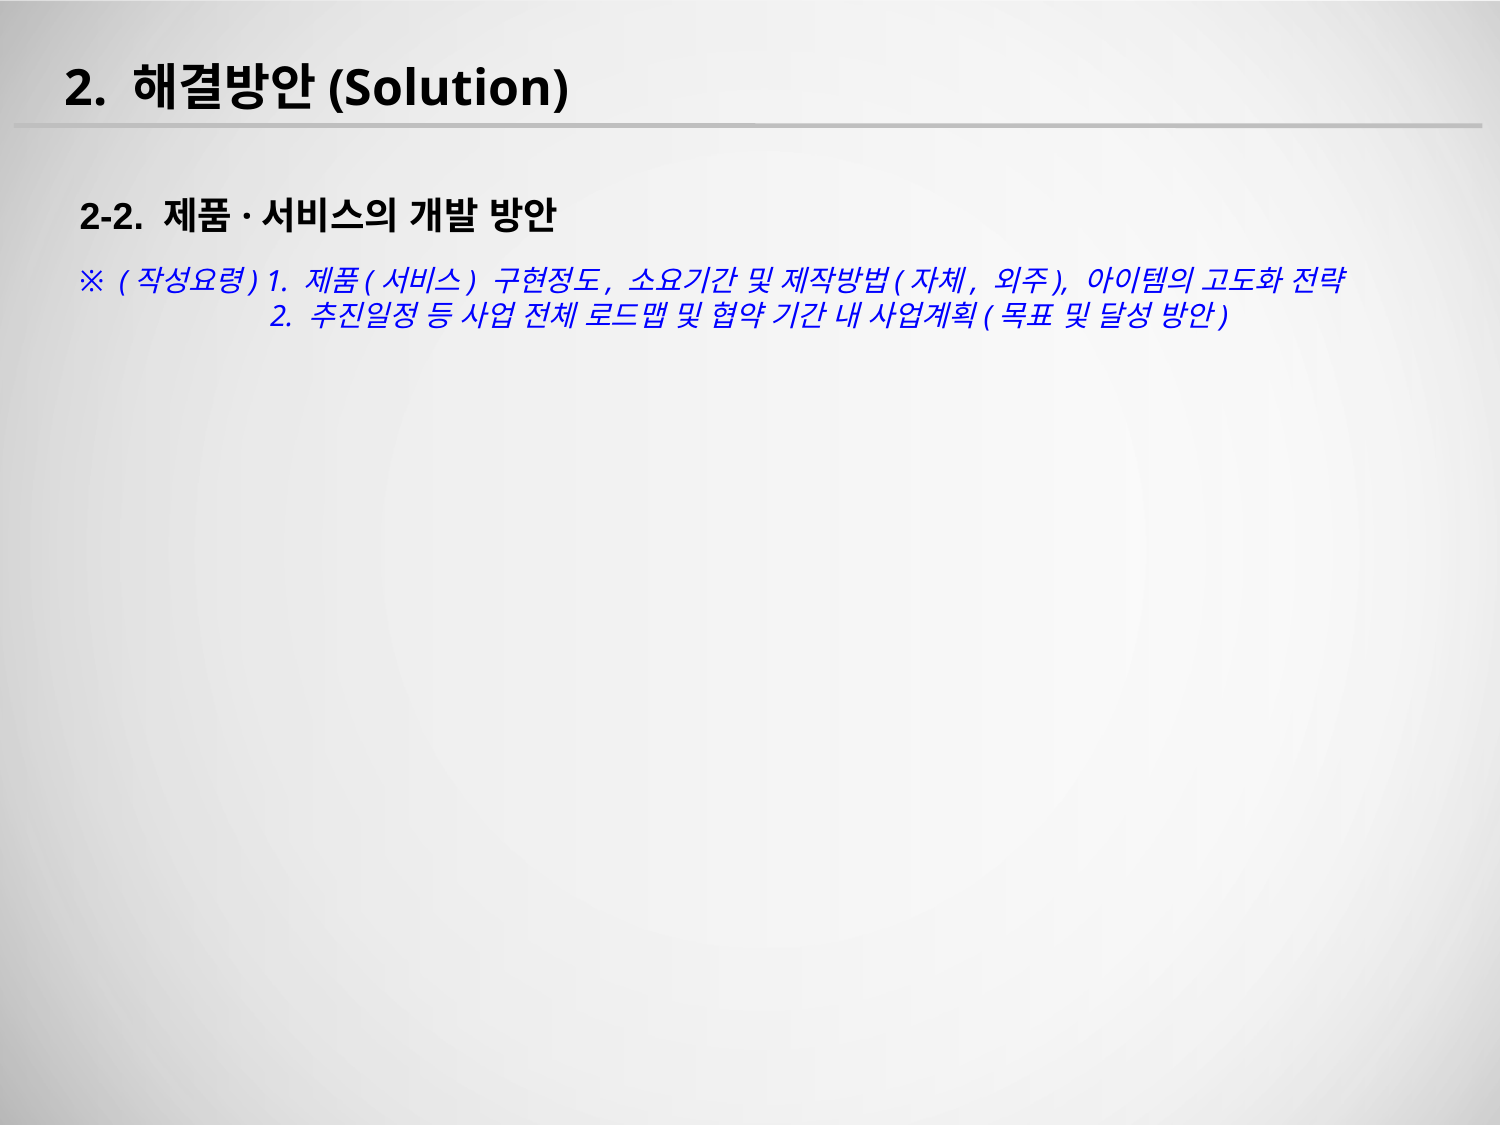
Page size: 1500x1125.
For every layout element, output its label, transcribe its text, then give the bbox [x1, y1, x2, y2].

text_box 2-2. 제품·서비스의 개발 방안 ※ (작성요령) 1. 제품(서비스) 구현정도, 소요기간 및 제작방법(자체, 외주), 아이템의 고도화 전략 2. 추진일정 등 사업 전체 로드맵 및 협약 기간 내 사업계획(목표 및 달성 방안) [64, 184, 1483, 340]
text_box 2. 해결방안(Solution) [49, 47, 1483, 123]
